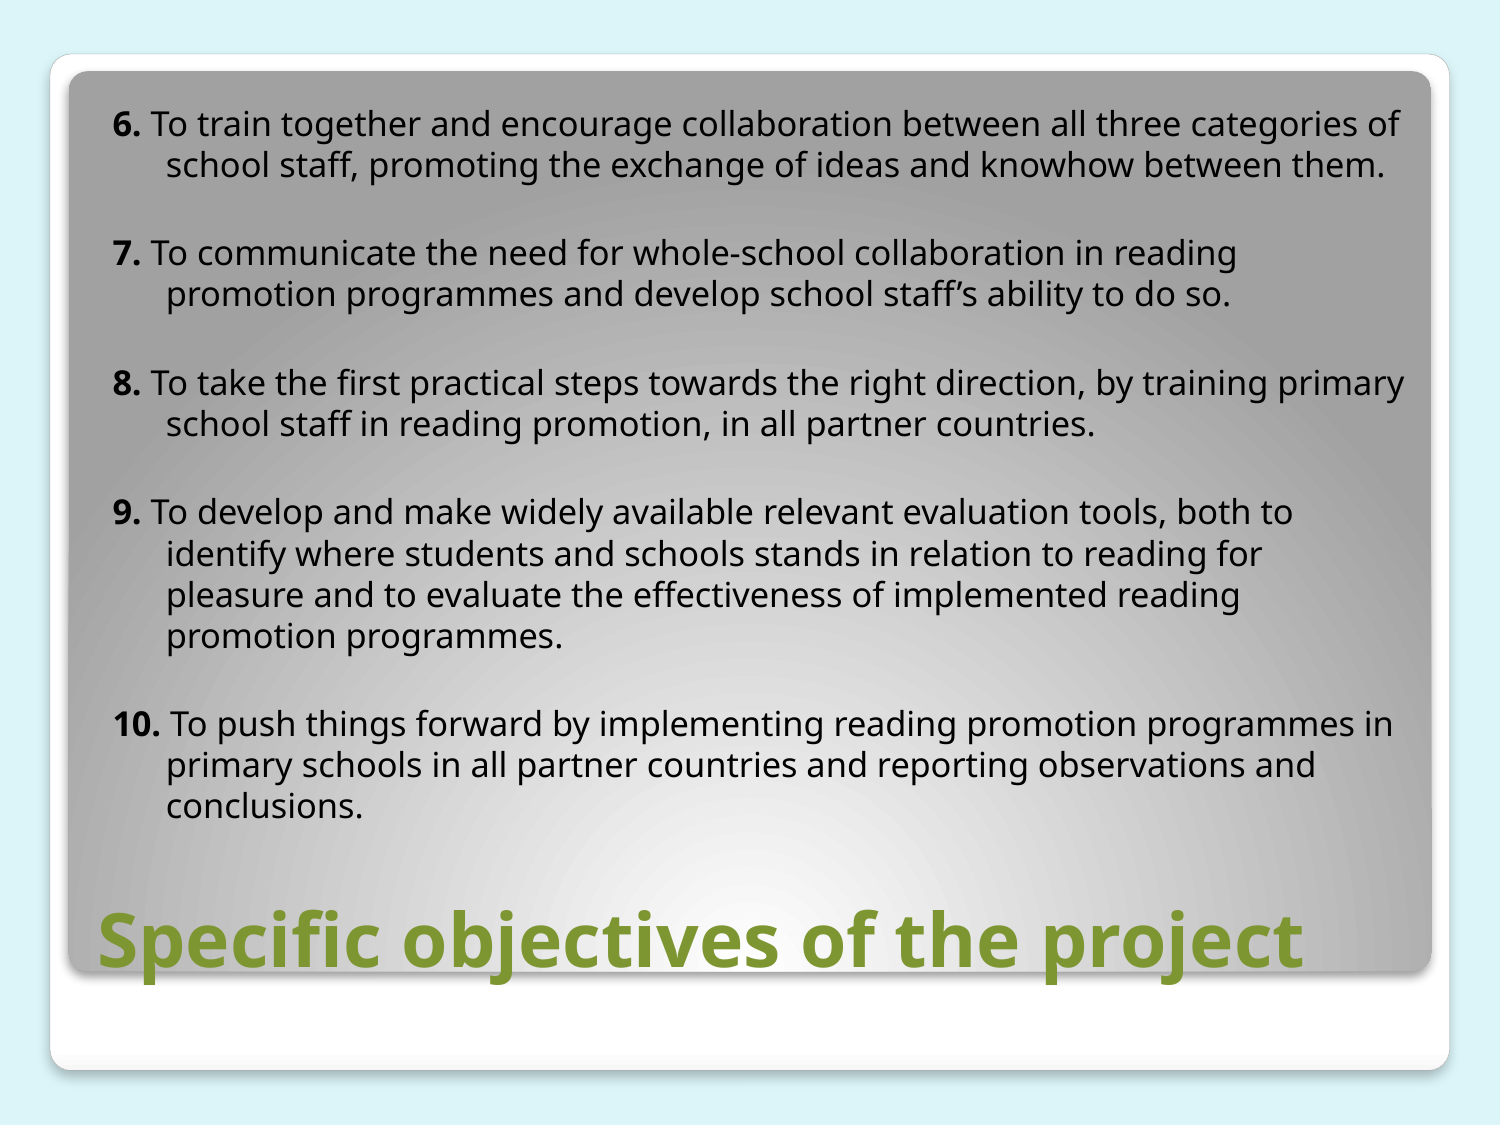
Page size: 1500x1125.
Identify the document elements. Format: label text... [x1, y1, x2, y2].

list 6. To train together and encourage collaboration between all three categories of school staff, promoting the exchange of ideas and knowhow between them. 7. To communicate the need for whole-school collaboration in reading promotion programmes and develop school staff’s ability to do so. 8. To take the first practical steps towards the right direction, by training primary school staff in reading promotion, in all partner countries. 9. To develop and make widely available relevant evaluation tools, both to identify where students and schools stands in relation to reading for pleasure and to evaluate the effectiveness of implemented reading promotion programmes. 10. To push things forward by implementing reading promotion programmes in primary schools in all partner countries and reporting observations and conclusions. [82, 86, 1425, 888]
title Specific objectives of the project [82, 888, 1425, 990]
